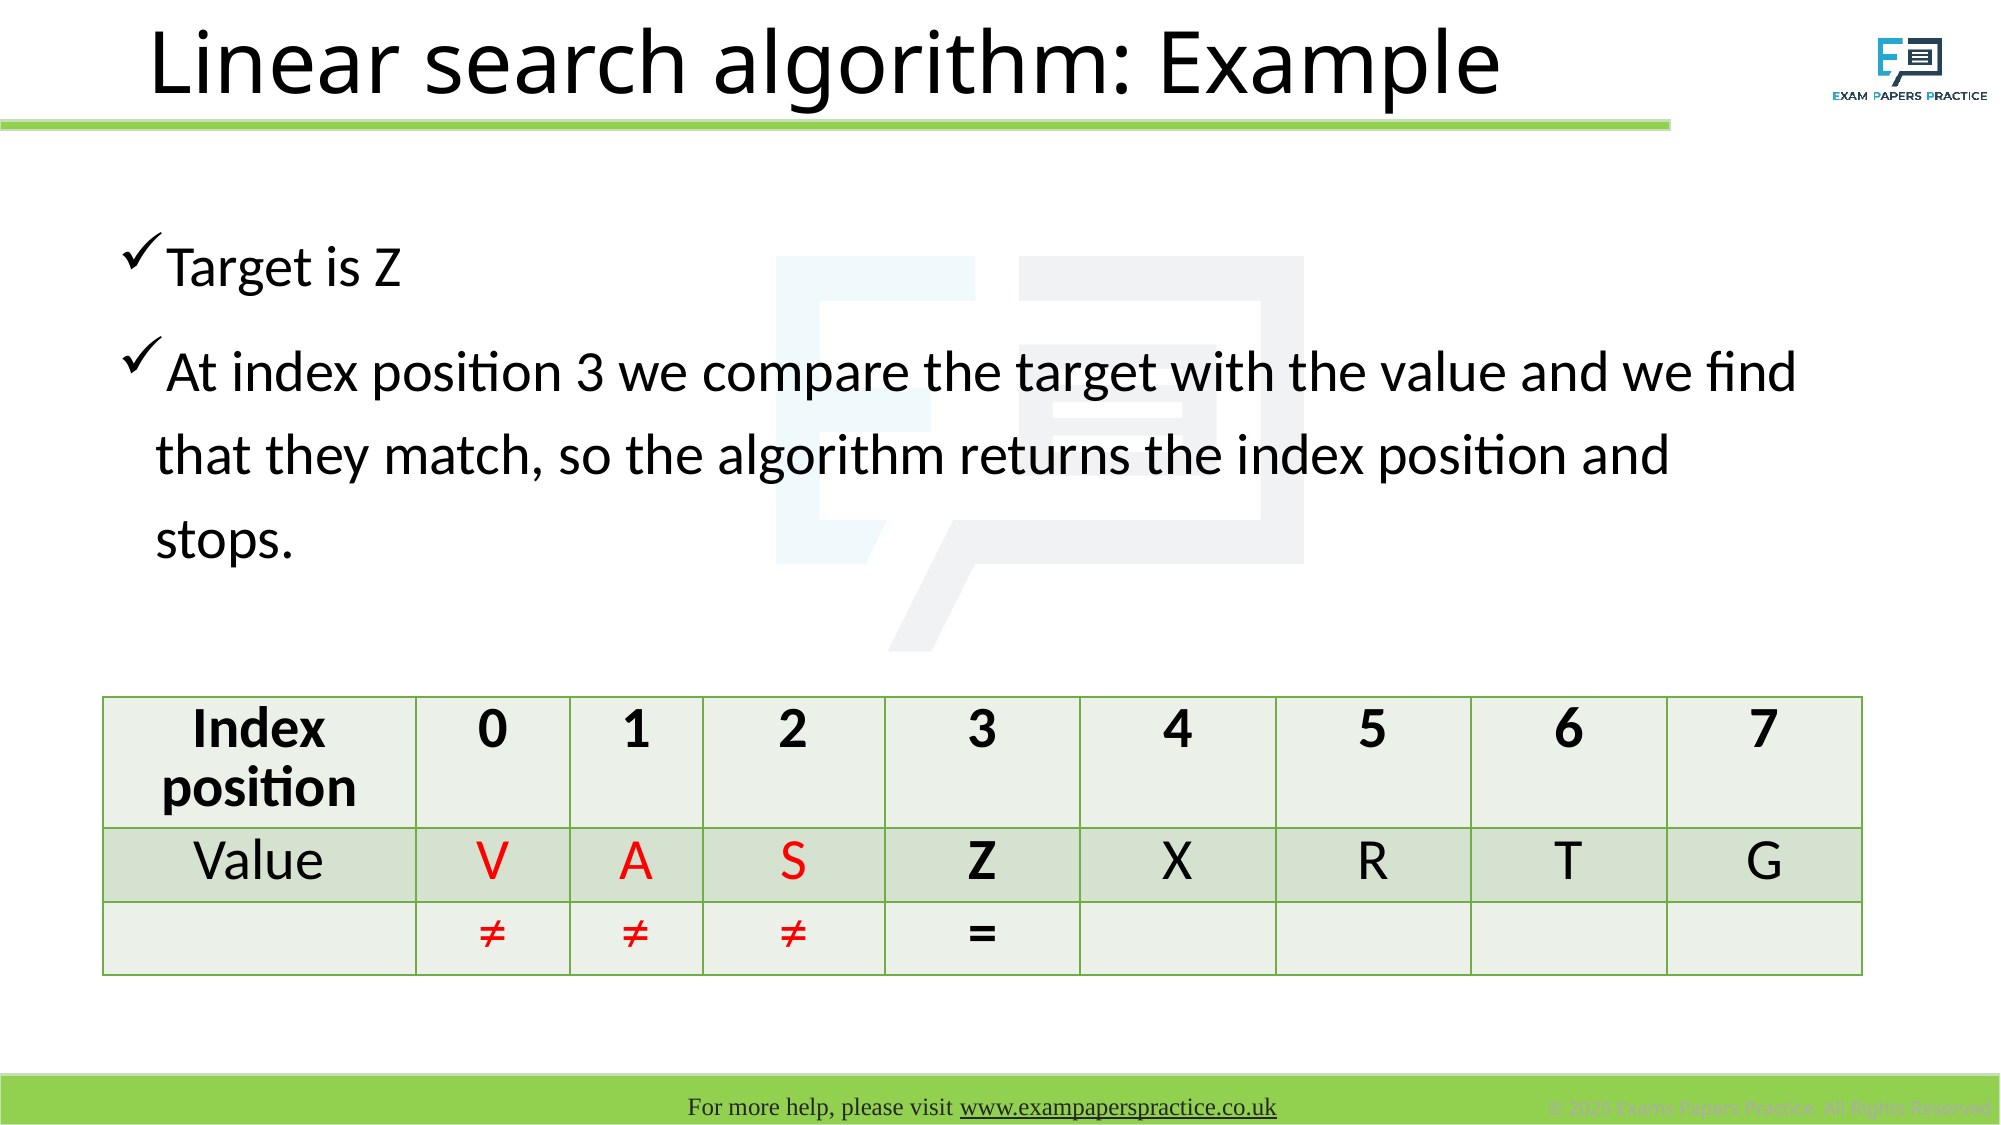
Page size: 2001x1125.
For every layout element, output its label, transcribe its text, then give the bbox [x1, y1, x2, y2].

table_cell [1472, 903, 1666, 974]
list Target is Z At index position 3 we compare the target with the value and we find that they match, so the algorithm returns the index position and stops. [102, 206, 1828, 611]
table_header 0 [417, 698, 569, 827]
table_cell ≠ [704, 903, 884, 974]
table_header 5 [1277, 698, 1470, 827]
table_cell [1277, 903, 1470, 974]
table_cell [104, 903, 415, 974]
table_cell [1081, 903, 1275, 974]
table_cell S [704, 829, 884, 901]
table_cell A [571, 829, 702, 901]
table_cell [1668, 903, 1861, 974]
table_header 7 [1668, 698, 1861, 827]
table_cell Z [886, 829, 1079, 901]
table_header 3 [886, 698, 1079, 827]
title Linear search algorithm: Example [132, 11, 1858, 121]
table_header 2 [704, 698, 884, 827]
table_cell X [1081, 829, 1275, 901]
table_cell ≠ [571, 903, 702, 974]
table_cell G [1668, 829, 1861, 901]
table_cell R [1277, 829, 1470, 901]
table_cell T [1472, 829, 1666, 901]
table_cell Value [104, 829, 415, 901]
table_header 4 [1081, 698, 1275, 827]
table_header Index position [104, 698, 415, 827]
table_header 1 [571, 698, 702, 827]
table_cell ≠ [417, 903, 569, 974]
table_cell V [417, 829, 569, 901]
table_cell = [886, 903, 1079, 974]
table_header 6 [1472, 698, 1666, 827]
